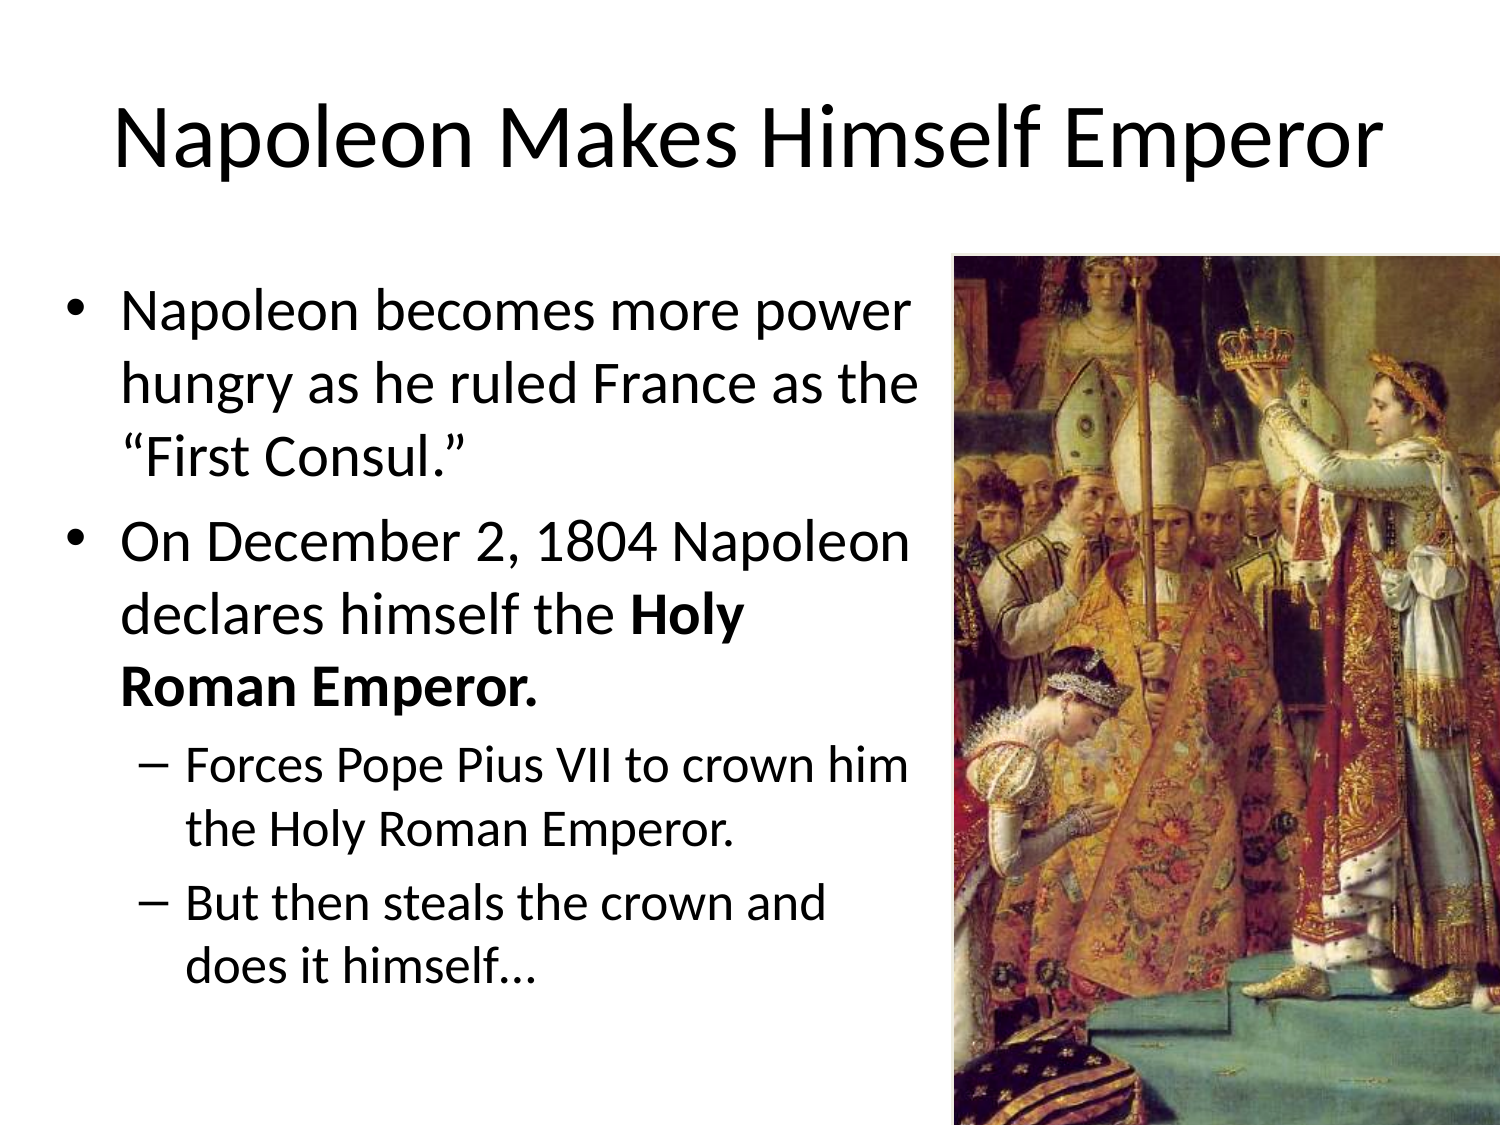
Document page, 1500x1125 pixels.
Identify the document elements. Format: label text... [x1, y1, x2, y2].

picture [953, 255, 1500, 1125]
title Napoleon Makes Himself Emperor [75, 37, 1425, 225]
list Napoleon becomes more power hungry as he ruled France as the “First Consul.” On December 2, 1804 Napoleon declares himself the Holy Roman Emperor. Forces Pope Pius VII to crown him the Holy Roman Emperor. But then steals the crown and does it himself… [50, 262, 938, 1005]
